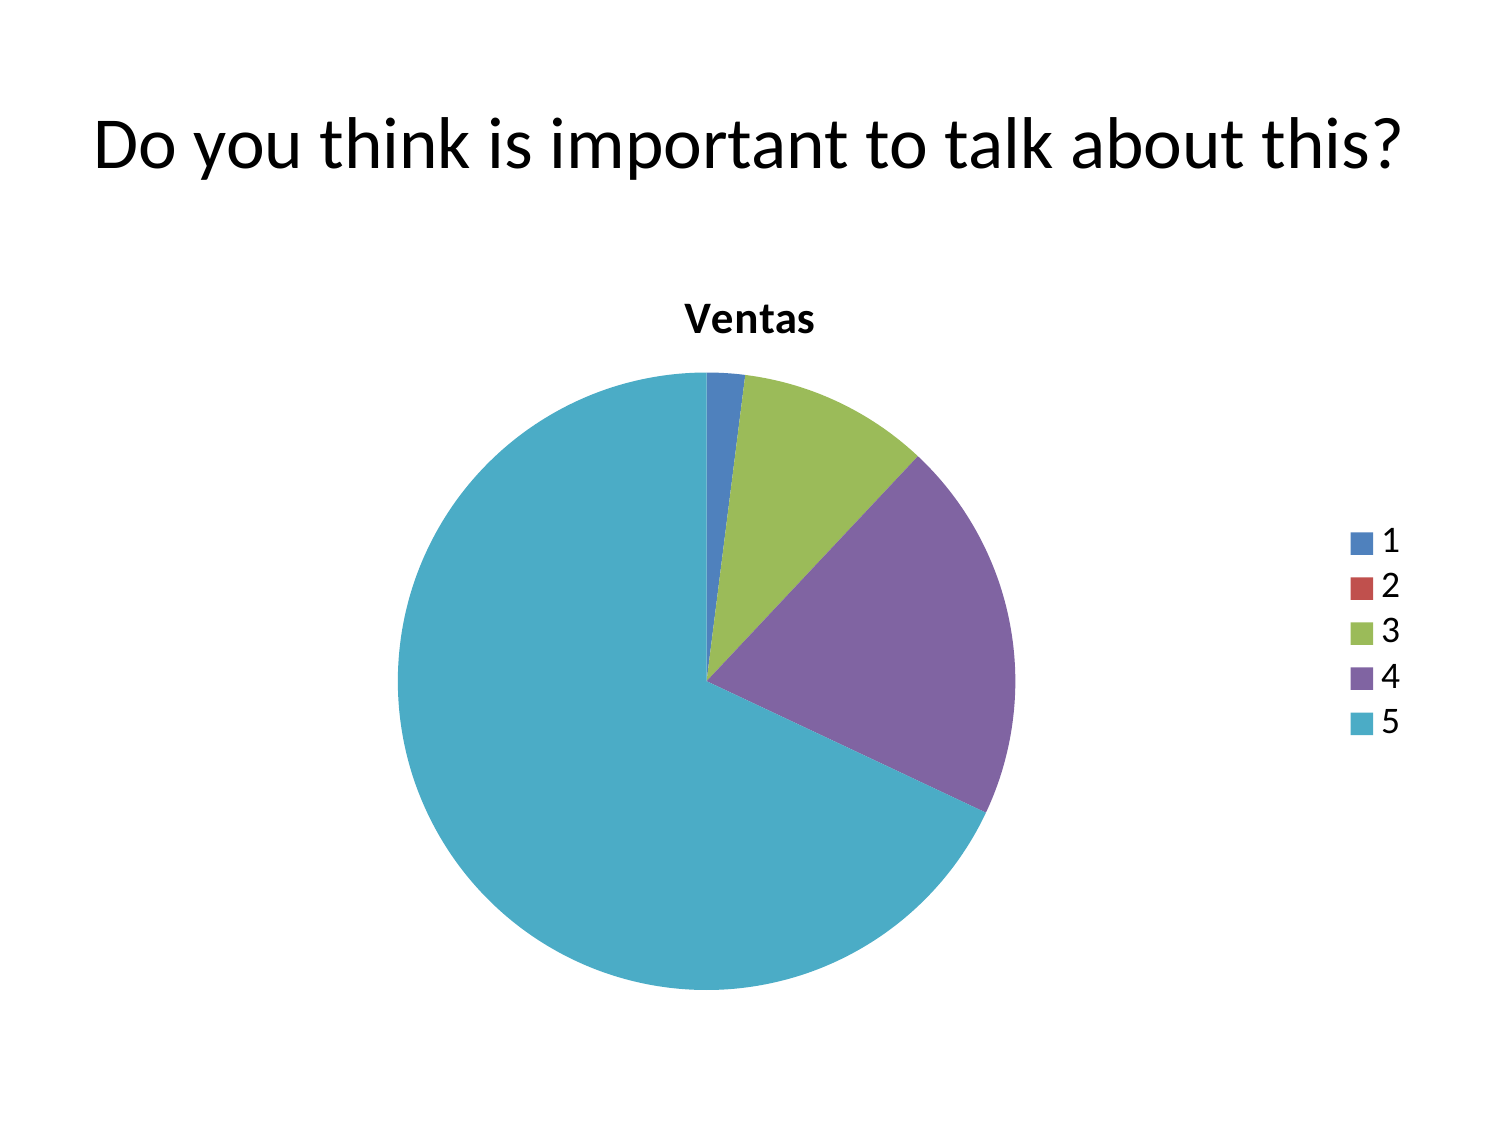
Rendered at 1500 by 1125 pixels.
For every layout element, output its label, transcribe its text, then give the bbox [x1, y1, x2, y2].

title Do you think is important to talk about this? [75, 45, 1425, 233]
chart [74, 262, 1426, 1006]
